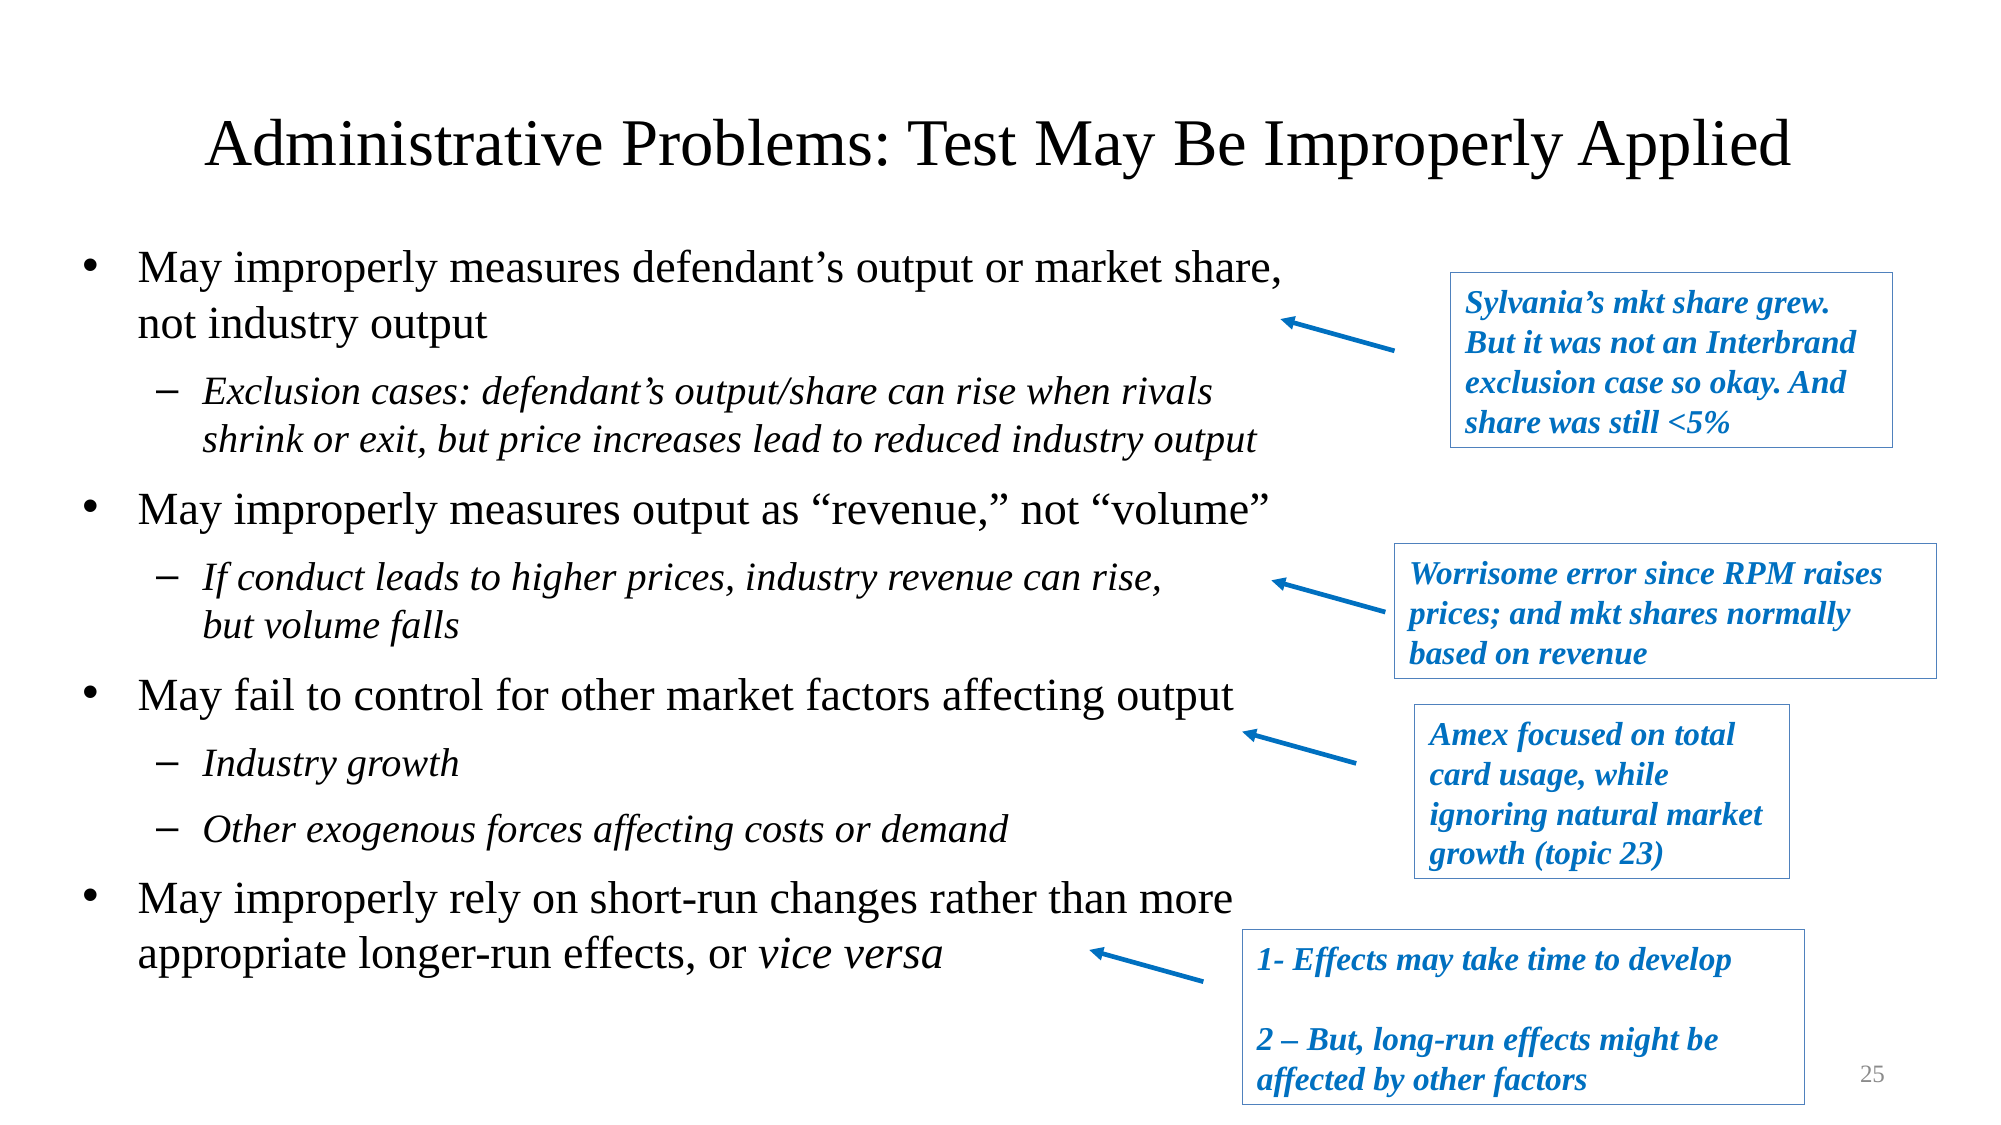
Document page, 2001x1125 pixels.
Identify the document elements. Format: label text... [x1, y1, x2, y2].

text_box Sylvania’s mkt share grew. But it was not an Interbrand exclusion case so okay. And share was still <5% [1450, 272, 1893, 448]
list May improperly measures defendant’s output or market share, not industry output Exclusion cases: defendant’s output/share can rise when rivals shrink or exit, but price increases lead to reduced industry output May improperly measures output as “revenue,” not “volume” If conduct leads to higher prices, industry revenue can rise, but volume falls May fail to control for other market factors affecting output Industry growth Other exogenous forces affecting costs or demand May improperly rely on short-run changes rather than more appropriate longer-run effects, or vice versa [67, 229, 1305, 1010]
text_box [1089, 949, 1204, 982]
text_box [99, 41, 1900, 230]
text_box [1271, 580, 1386, 613]
text_box 1- Effects may take time to develop 2 – But, long-run effects might be affected by other factors [1242, 929, 1805, 1105]
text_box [1280, 318, 1395, 352]
text_box Worrisome error since RPM raises prices; and mkt shares normally based on revenue [1394, 543, 1937, 679]
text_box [1241, 731, 1357, 764]
text_box Amex focused on total card usage, while ignoring natural market growth (topic 23) [1414, 704, 1790, 879]
slide_number 25 [1805, 1042, 1900, 1103]
